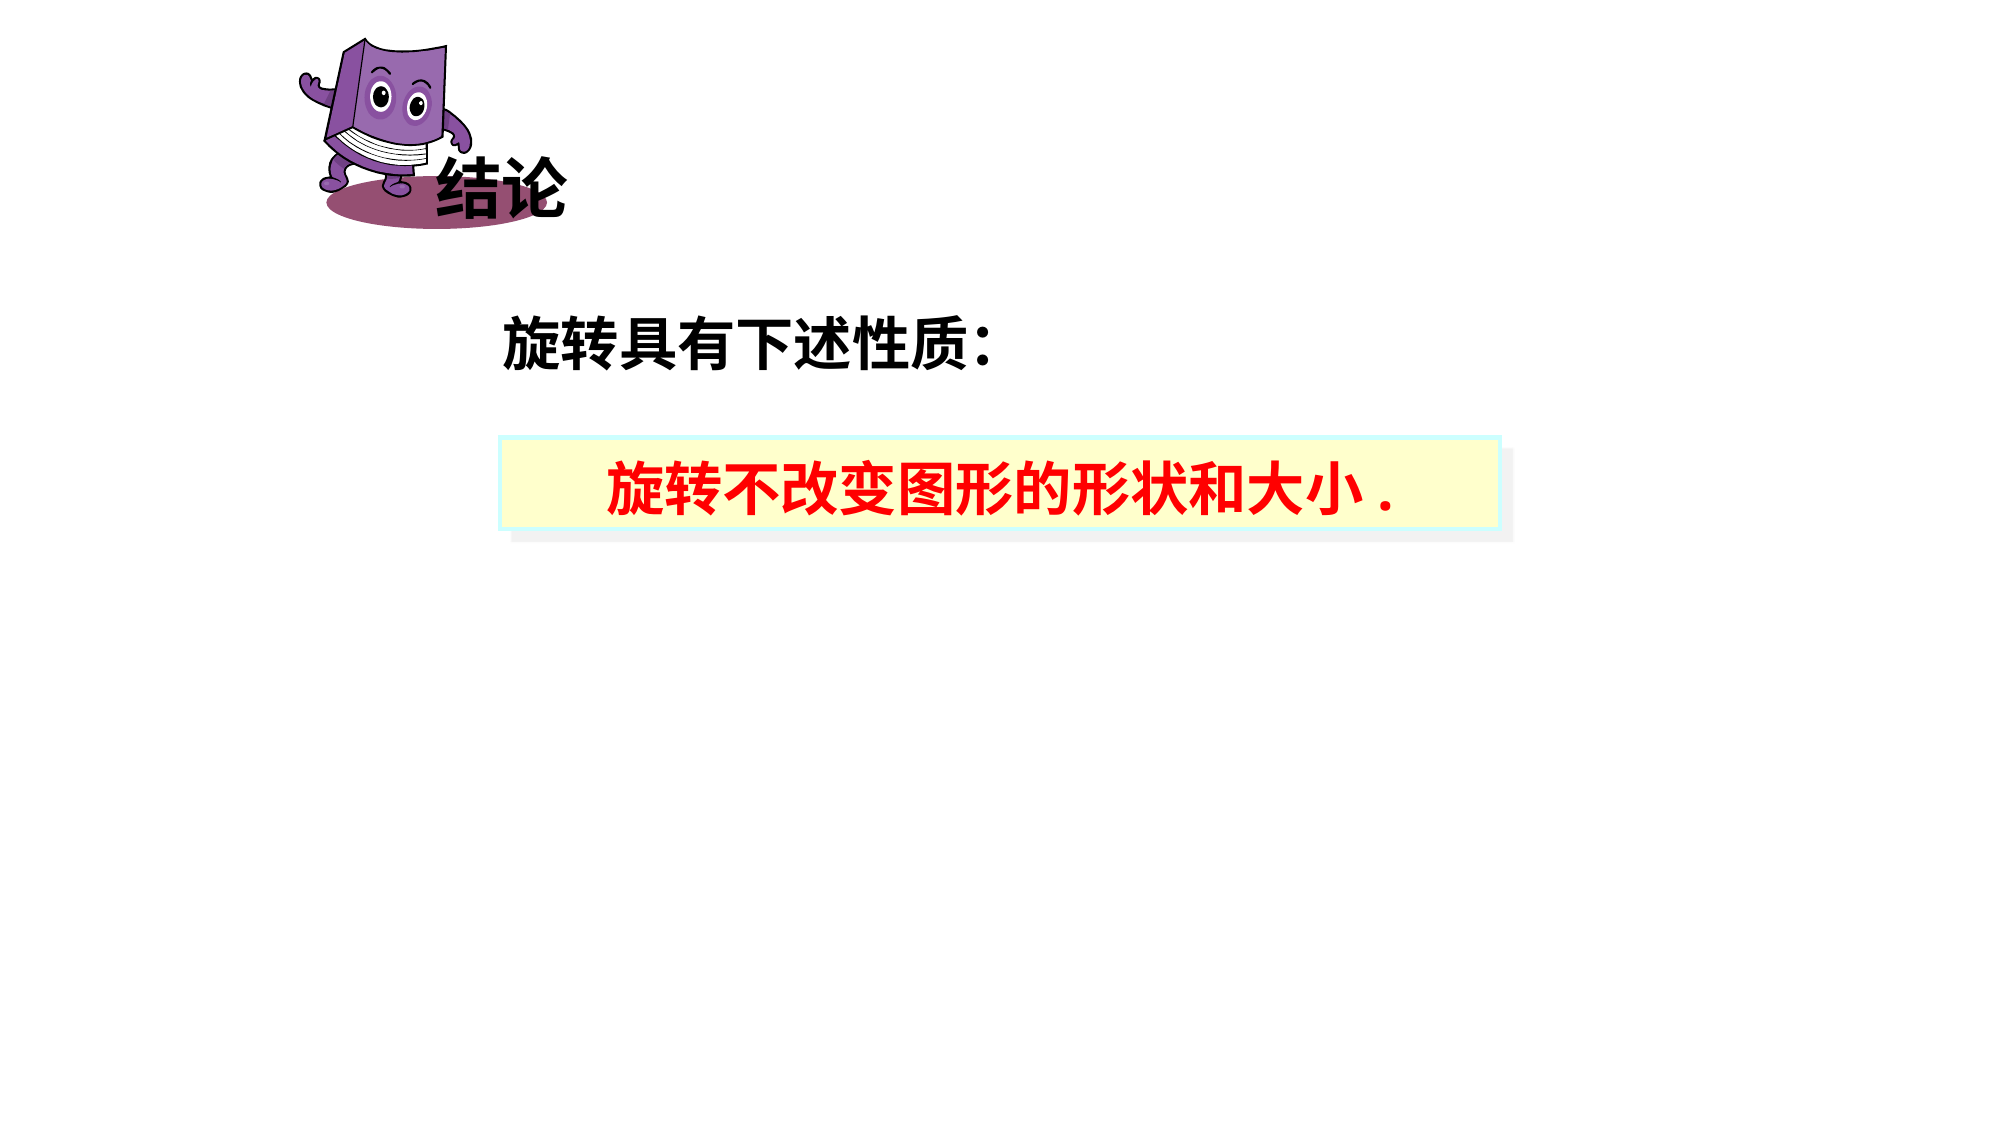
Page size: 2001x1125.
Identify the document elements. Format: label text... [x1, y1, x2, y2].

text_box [298, 37, 600, 235]
text_box 旋转不改变图形的形状和大小. [500, 437, 1500, 530]
text_box 旋转具有下述性质： [487, 299, 1042, 385]
